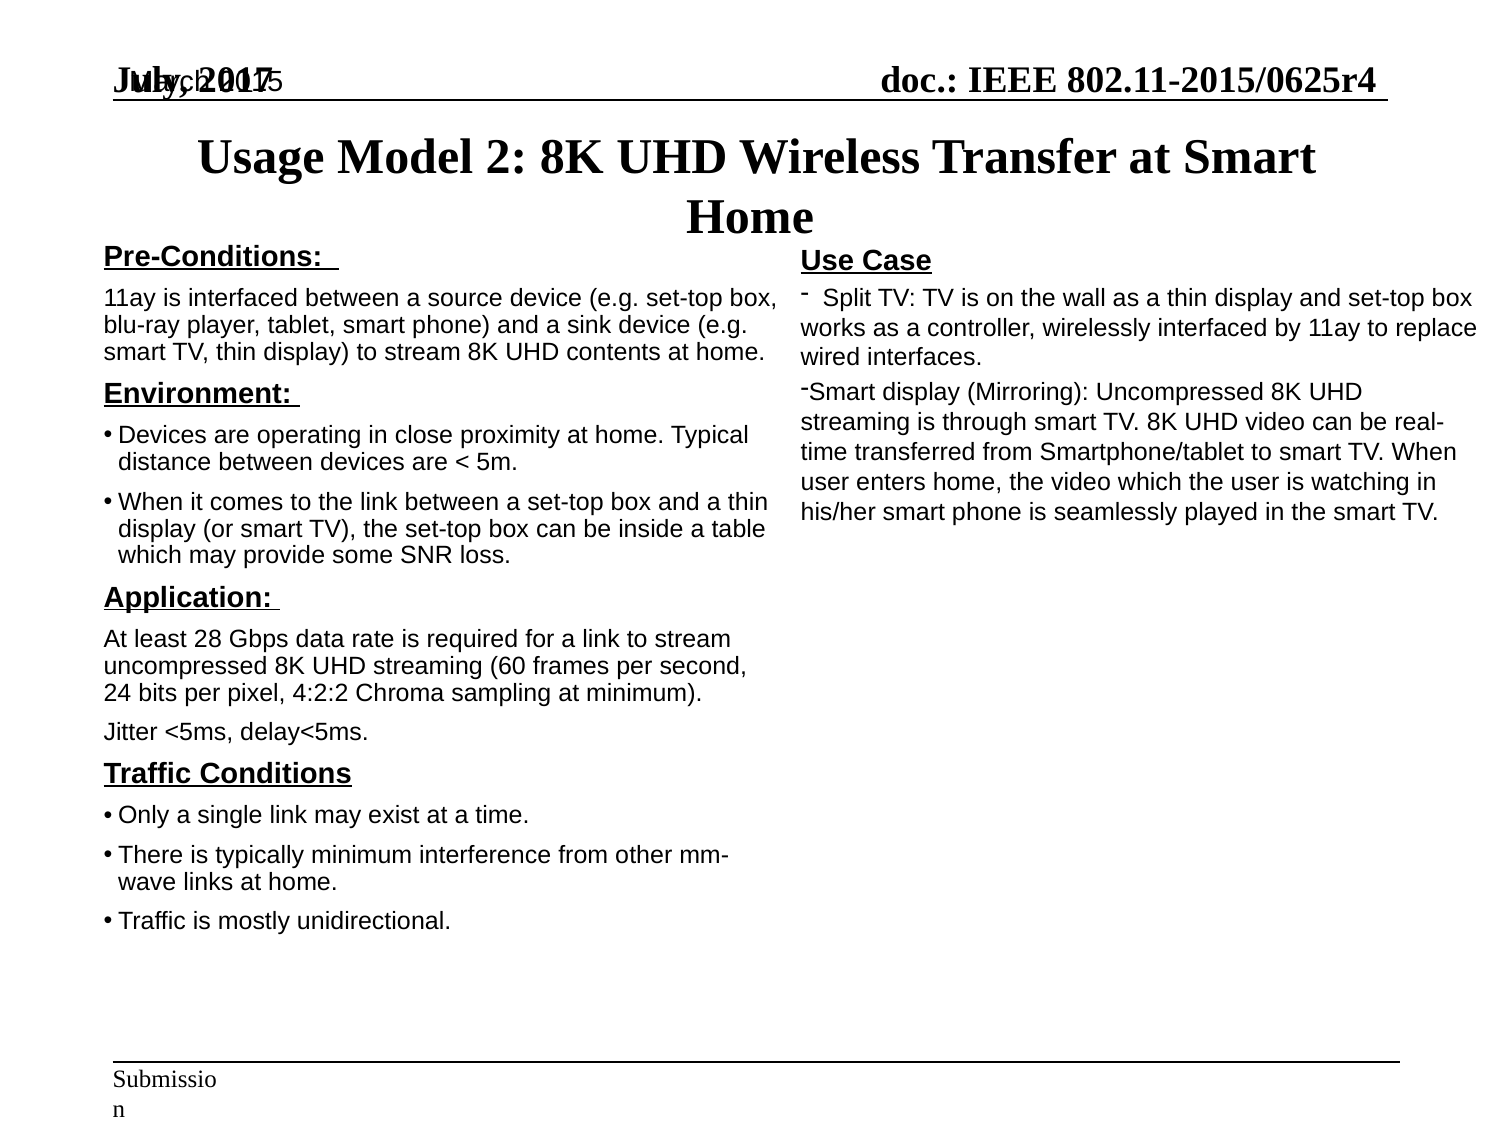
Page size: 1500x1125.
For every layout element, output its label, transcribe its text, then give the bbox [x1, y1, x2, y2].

title Usage Model 2: 8K UHD Wireless Transfer at Smart Home [112, 112, 1388, 233]
text_box Pre-Conditions: 11ay is interfaced between a source device (e.g. set-top box, blu-ray player, tablet, smart phone) and a sink device (e.g. smart TV, thin display) to stream 8K UHD contents at home. Environment: Devices are operating in close proximity at home. Typical distance between devices are < 5m. When it comes to the link between a set-top box and a thin display (or smart TV), the set-top box can be inside a table which may provide some SNR loss. Application: At least 28 Gbps data rate is required for a link to stream uncompressed 8K UHD streaming (60 frames per second, 24 bits per pixel, 4:2:2 Chroma sampling at minimum). Jitter <5ms, delay<5ms. Traffic Conditions Only a single link may exist at a time. There is typically minimum interference from other mm-wave links at home. Traffic is mostly unidirectional. [88, 233, 785, 1061]
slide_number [114, 54, 493, 100]
text_box Use Case Split TV: TV is on the wall as a thin display and set-top box works as a controller, wirelessly interfaced by 11ay to replace wired interfaces. Smart display (Mirroring): Uncompressed 8K UHD streaming is through smart TV. 8K UHD video can be real-time transferred from Smartphone/tablet to smart TV. When user enters home, the video which the user is watching in his/her smart phone is seamlessly played in the smart TV. [785, 233, 1495, 1061]
